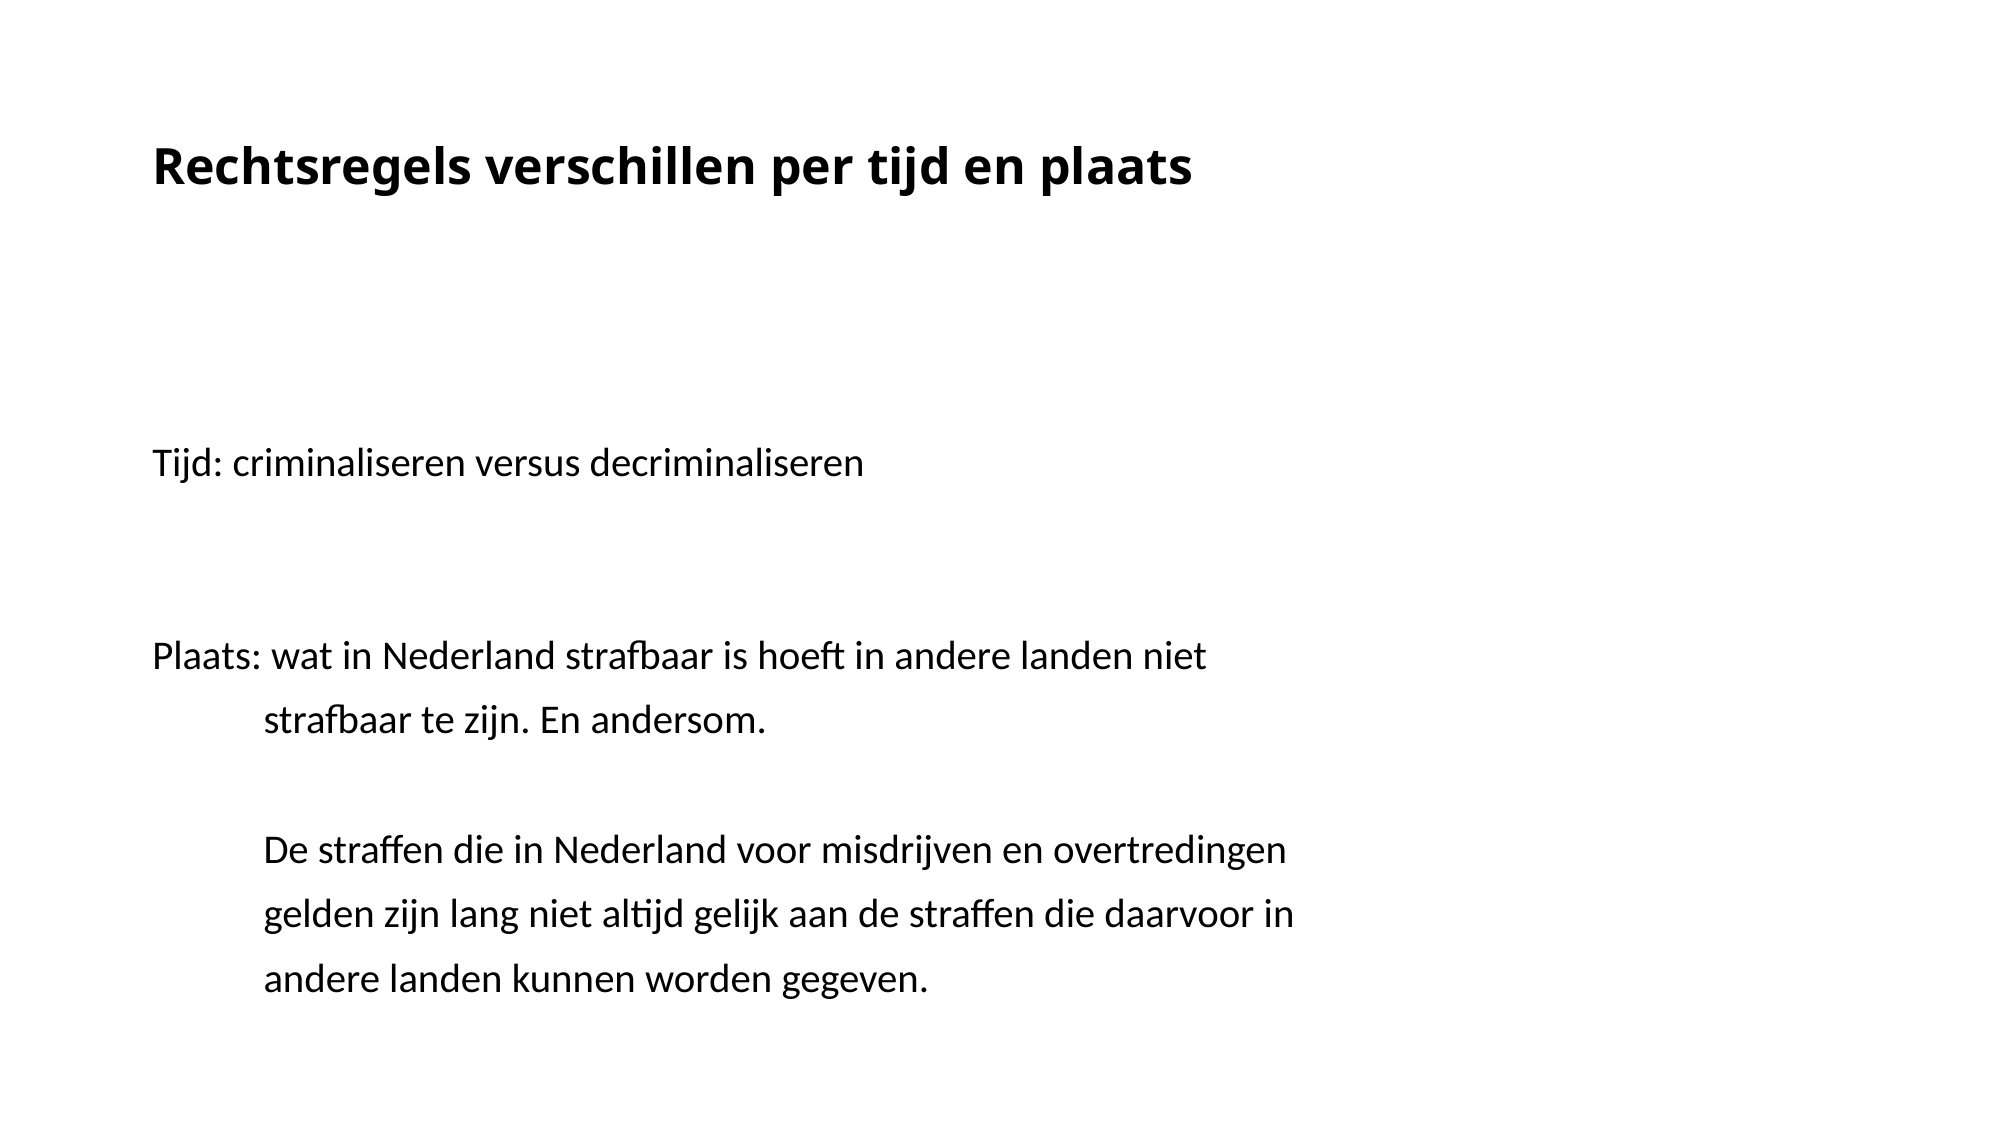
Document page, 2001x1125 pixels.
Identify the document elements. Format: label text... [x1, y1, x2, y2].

title Rechtsregels verschillen per tijd en plaats [137, 59, 1863, 278]
list Tijd: criminaliseren versus decriminaliseren Plaats: wat in Nederland strafbaar is hoeft in andere landen niet strafbaar te zijn. En andersom. De straffen die in Nederland voor misdrijven en overtredingen gelden zijn lang niet altijd gelijk aan de straffen die daarvoor in andere landen kunnen worden gegeven. [137, 299, 1863, 1014]
